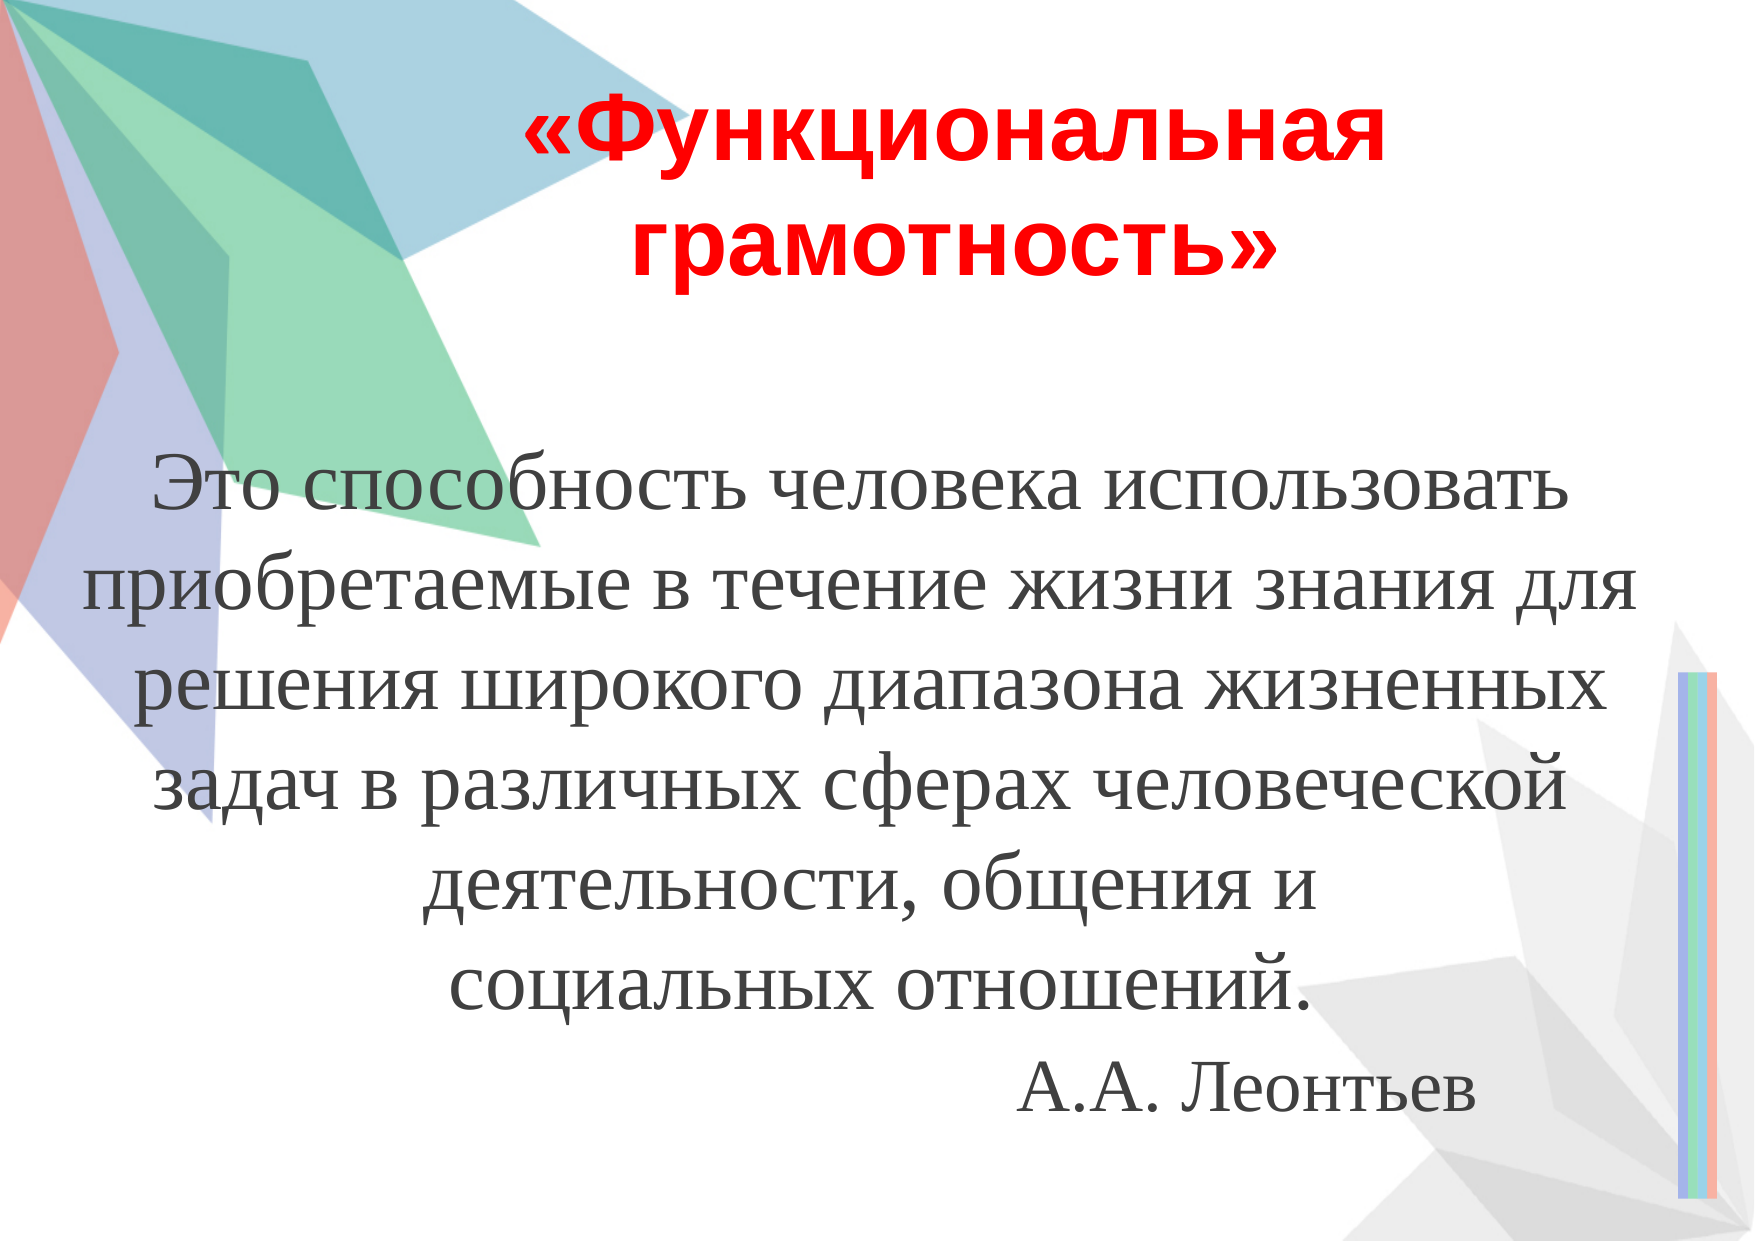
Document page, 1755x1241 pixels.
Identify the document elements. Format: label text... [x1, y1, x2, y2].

list Это способность человека использовать приобретаемые в течение жизни знания для решения широкого диапазона жизненных задач в различных сферах человеческой деятельности, общения и социальных отношений. А.А. Леонтьев [38, 738, 1672, 936]
picture [0, 0, 1755, 1241]
list «Функциональная грамотность» [211, 203, 1700, 291]
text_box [1677, 672, 1718, 1199]
